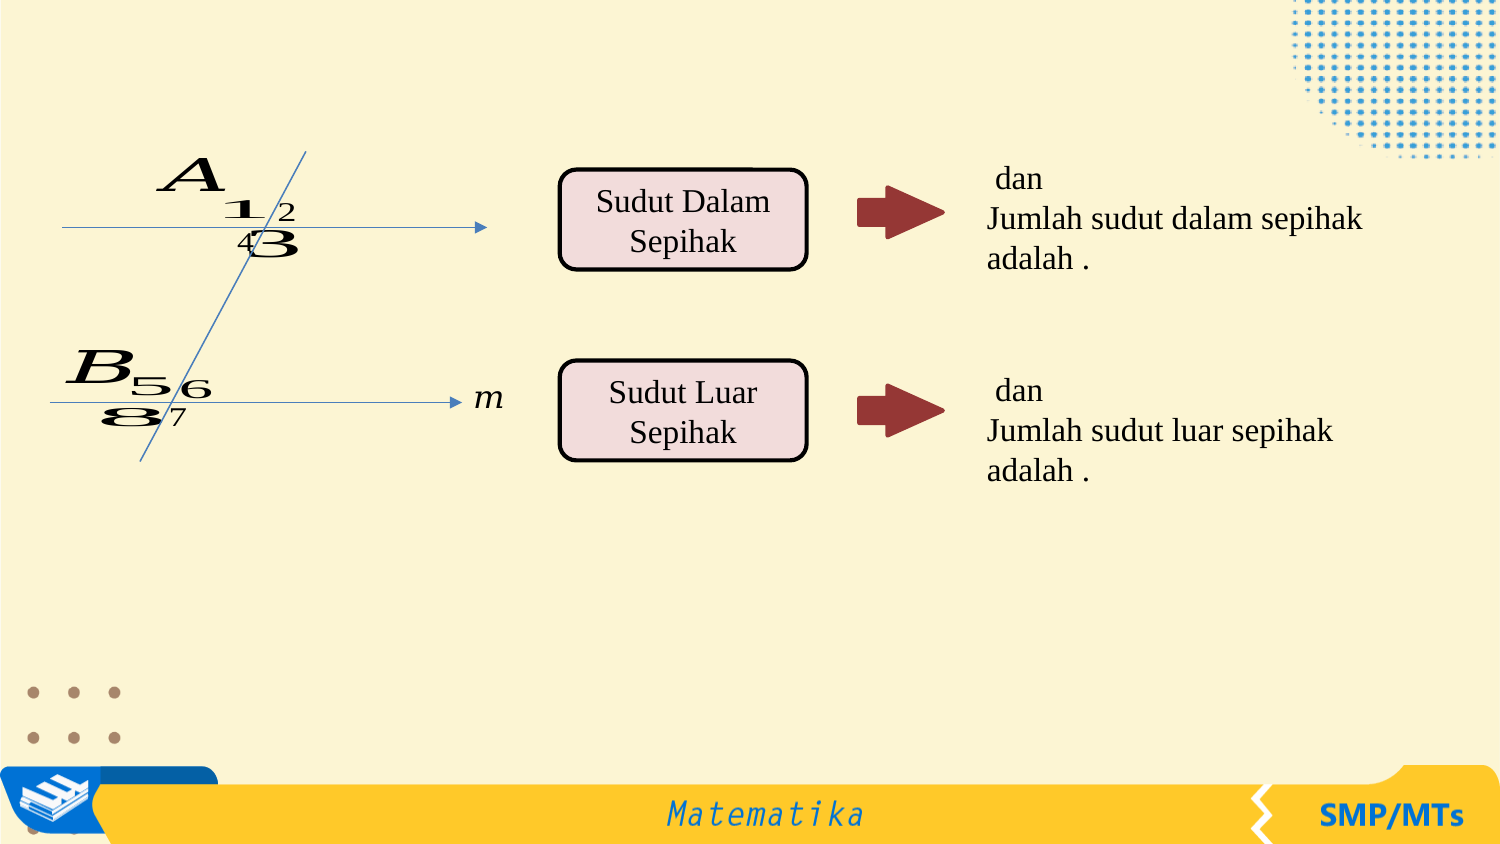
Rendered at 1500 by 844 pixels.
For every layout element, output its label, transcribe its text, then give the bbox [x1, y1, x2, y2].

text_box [49, 151, 522, 462]
text_box Sudut Dalam Sepihak [557, 167, 809, 272]
text_box [857, 185, 945, 240]
picture [0, 0, 1500, 844]
text_box [857, 383, 945, 438]
text_box Sudut Luar Sepihak [557, 358, 809, 463]
